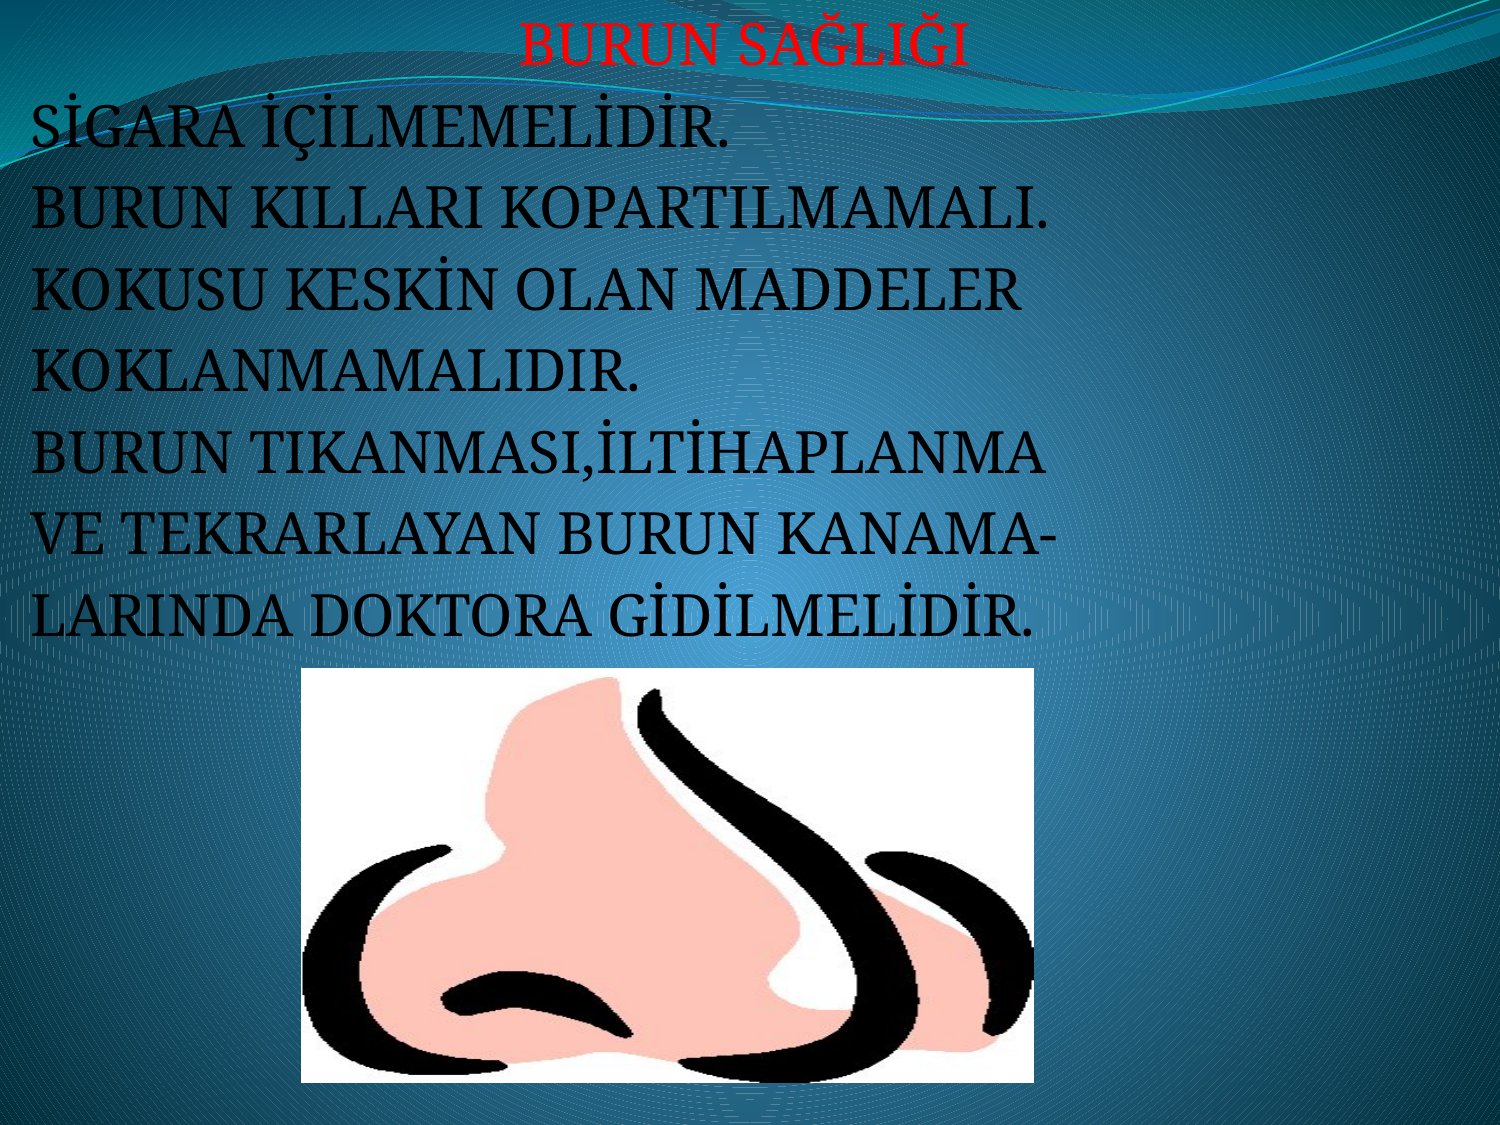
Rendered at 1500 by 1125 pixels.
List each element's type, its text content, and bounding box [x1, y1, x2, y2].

subtitle BURUN SAĞLIĞI SİGARA İÇİLMEMELİDİR. BURUN KILLARI KOPARTILMAMALI. KOKUSU KESKİN OLAN MADDELER KOKLANMAMALIDIR. BURUN TIKANMASI,İLTİHAPLANMA VE TEKRARLAYAN BURUN KANAMA- LARINDA DOKTORA GİDİLMELİDİR. [0, 0, 1500, 1125]
picture [300, 668, 1034, 1083]
